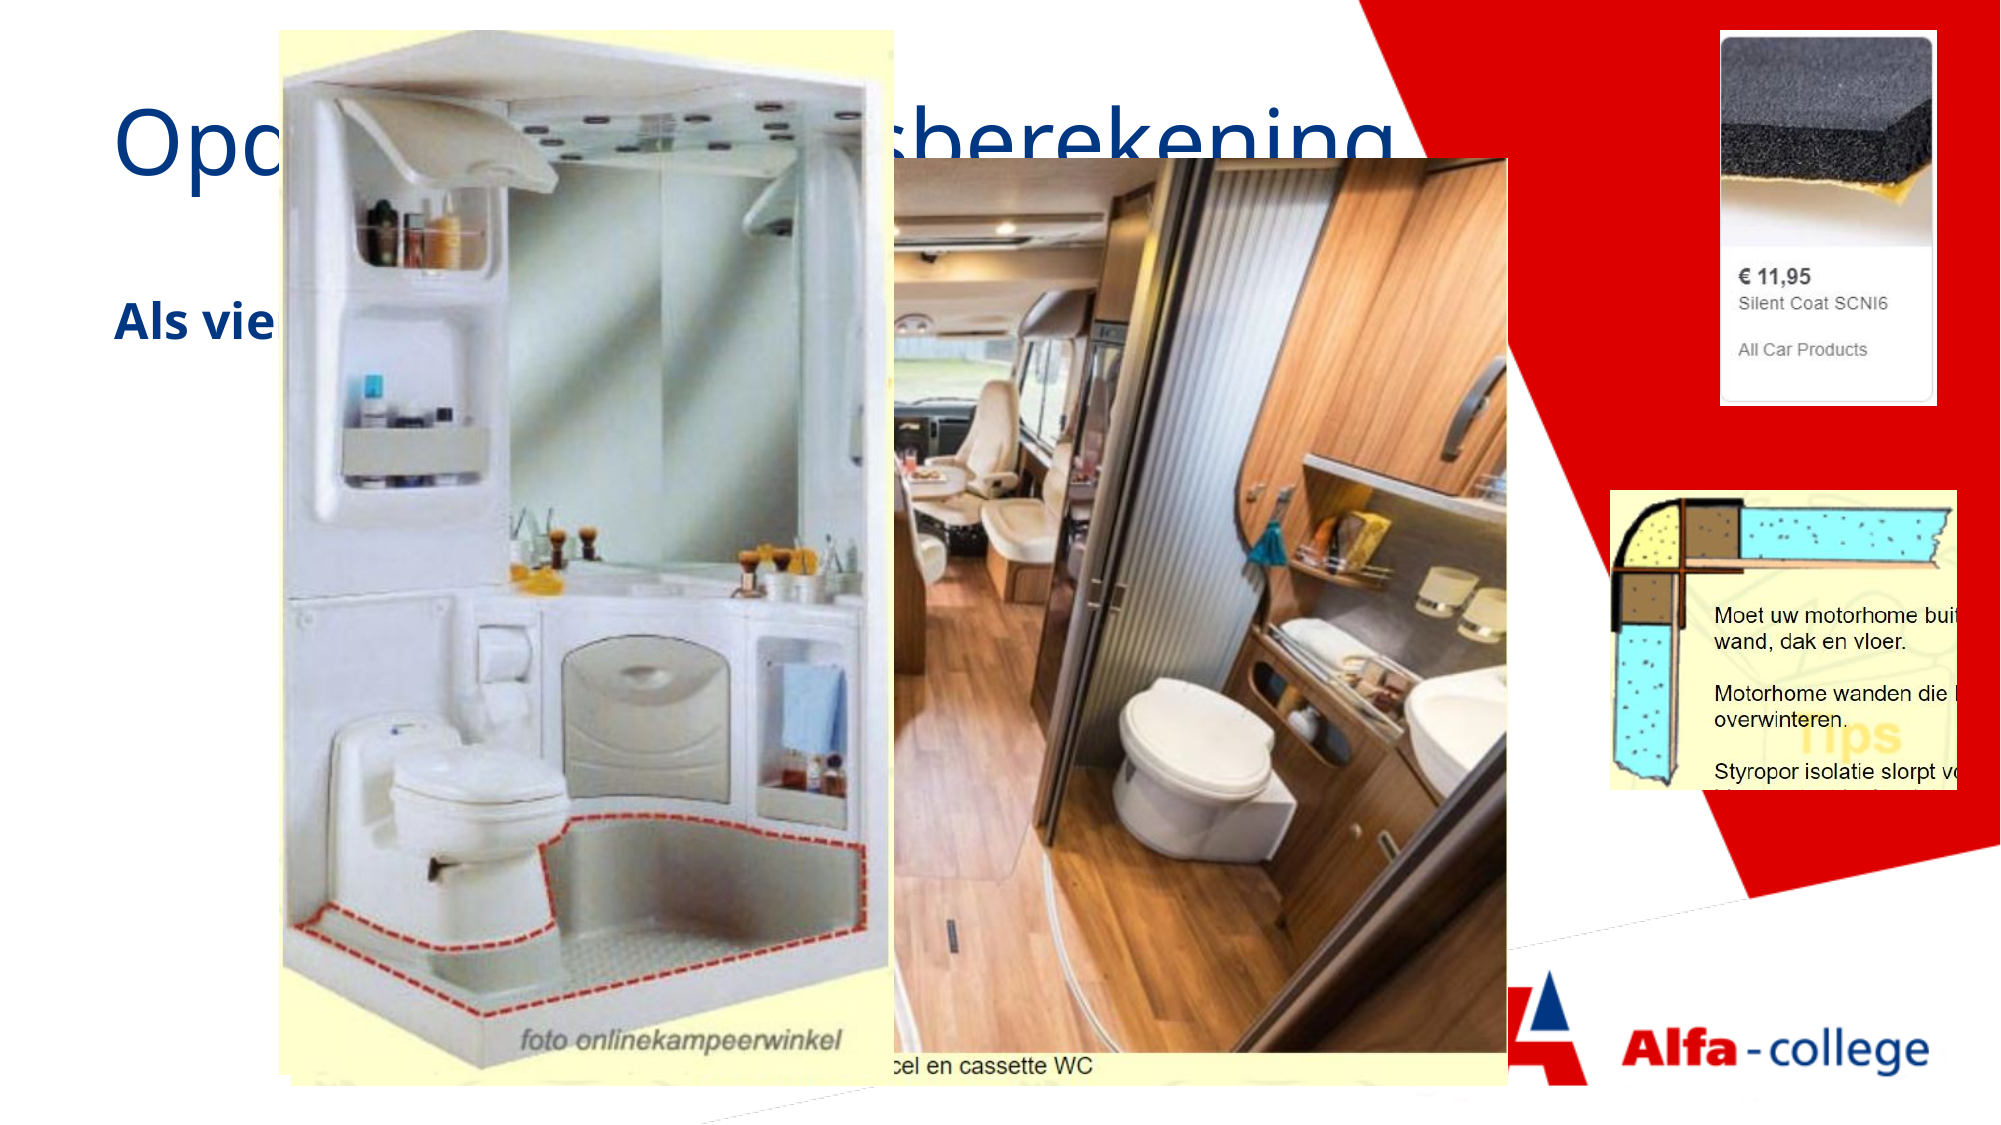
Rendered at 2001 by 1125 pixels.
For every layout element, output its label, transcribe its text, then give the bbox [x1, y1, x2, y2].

list Als vierde bepaal je met elkaar het interieur [99, 251, 274, 357]
title Opdracht kostprijsberekening [97, 45, 274, 233]
title Opdracht kostprijsberekening [897, 45, 1678, 233]
picture [0, 0, 2001, 1125]
